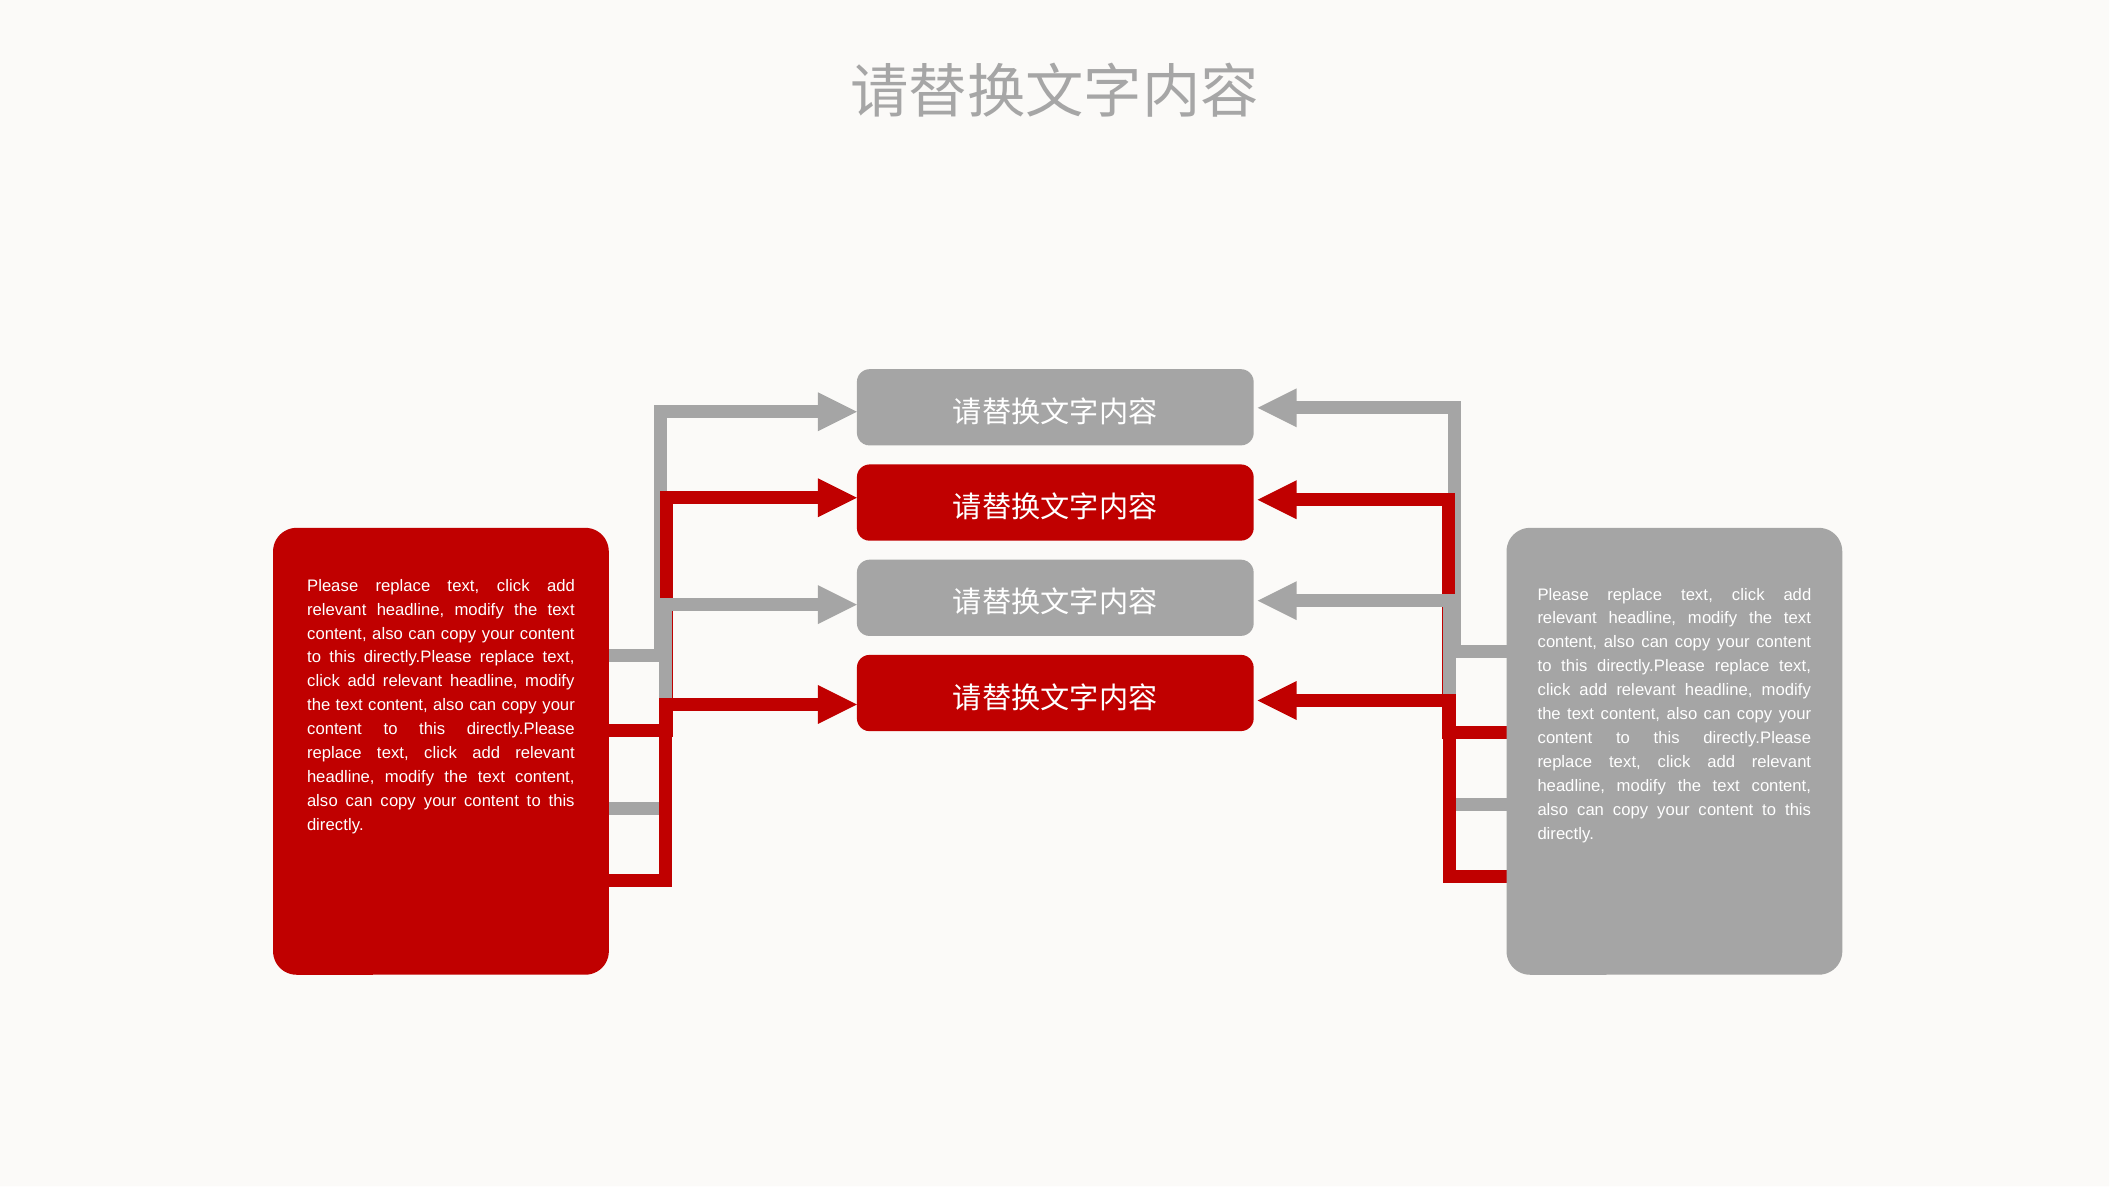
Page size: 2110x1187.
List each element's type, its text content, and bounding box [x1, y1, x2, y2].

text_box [609, 704, 857, 881]
text_box 请替换文字内容 [857, 653, 1255, 733]
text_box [463, 411, 857, 527]
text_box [1506, 527, 1843, 975]
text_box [1257, 600, 1506, 700]
text_box 请替换文字内容 [857, 558, 1255, 637]
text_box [1257, 407, 1651, 527]
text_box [609, 604, 857, 704]
text_box 请替换文字内容 [857, 463, 1255, 542]
text_box 请替换文字内容 [855, 368, 1255, 447]
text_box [273, 527, 609, 975]
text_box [1257, 499, 1640, 600]
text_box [475, 497, 857, 604]
text_box 请替换文字内容 [820, 32, 1289, 124]
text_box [1257, 700, 1506, 877]
